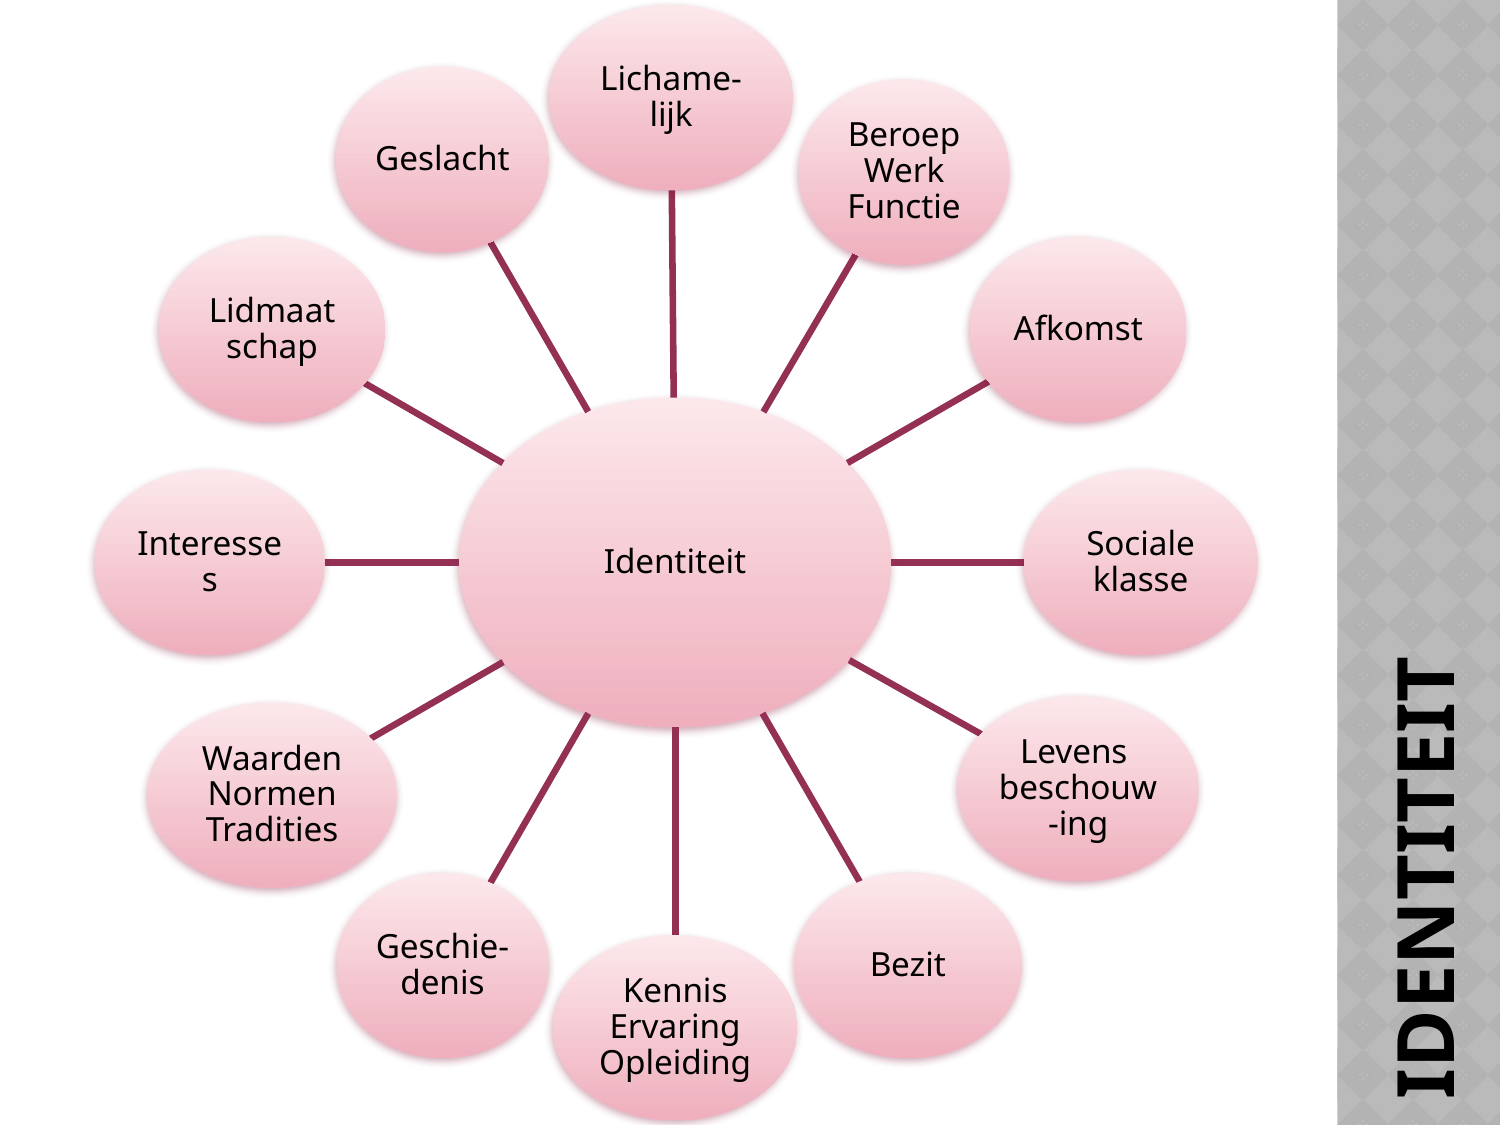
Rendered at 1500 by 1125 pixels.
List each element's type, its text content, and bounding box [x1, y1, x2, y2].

title Identiteit [1358, 645, 1471, 1107]
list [0, 0, 1353, 1125]
